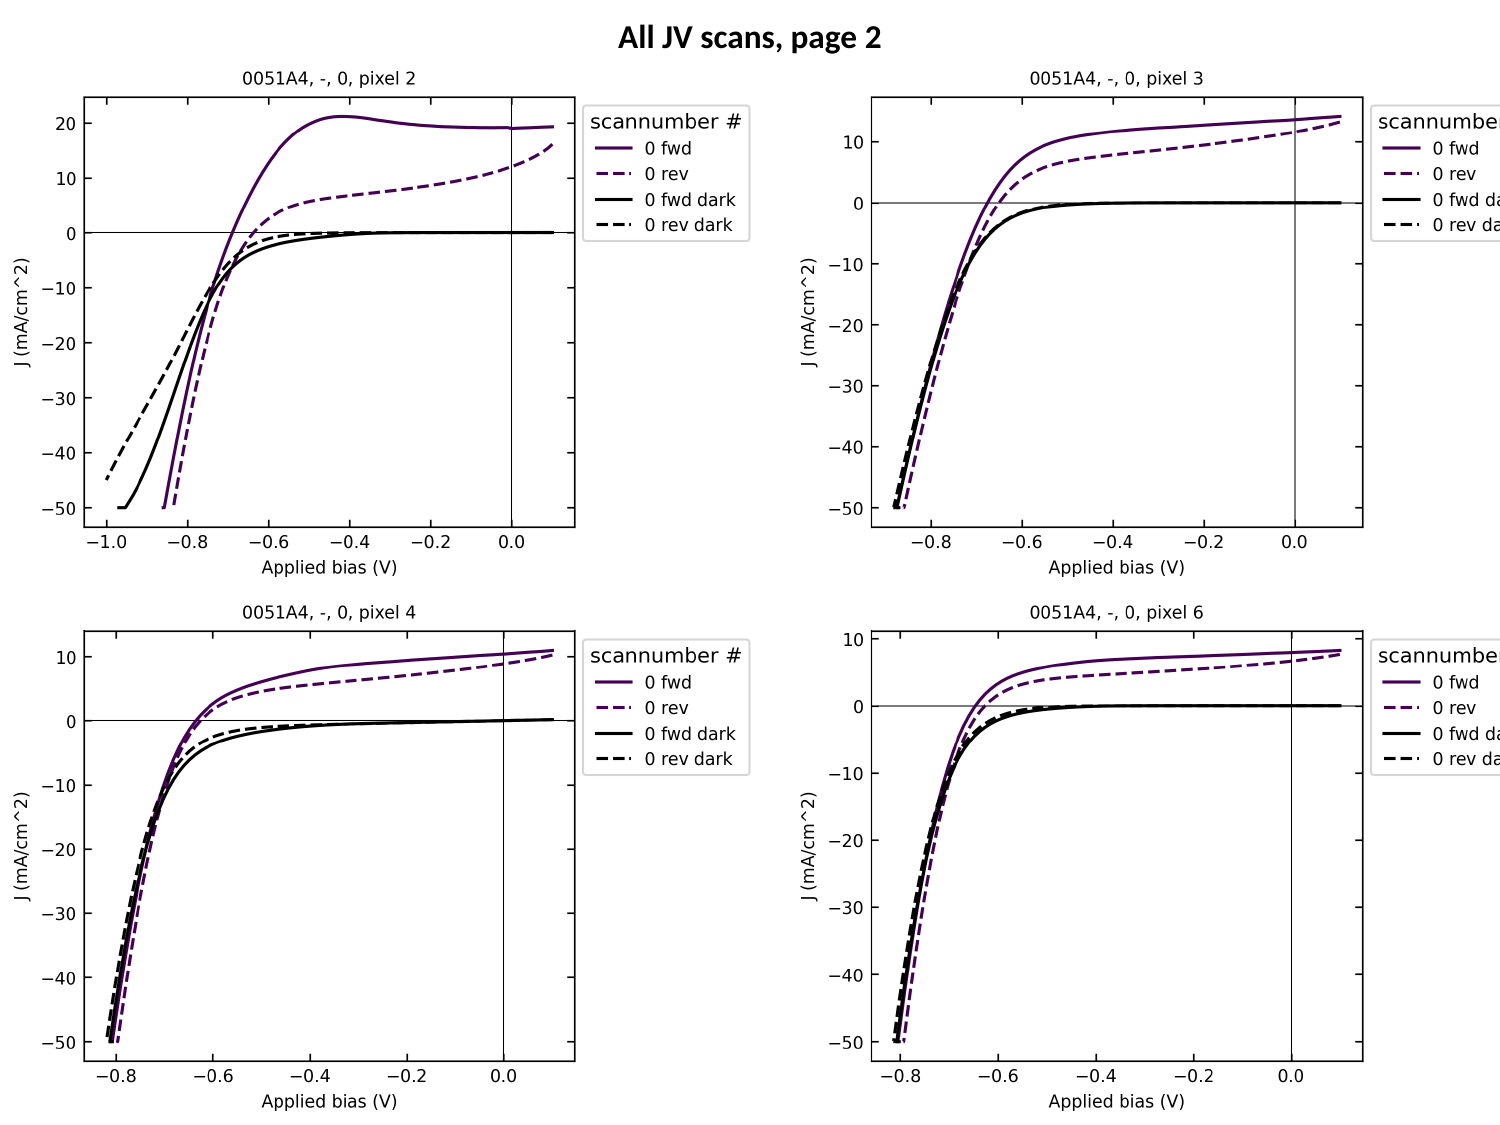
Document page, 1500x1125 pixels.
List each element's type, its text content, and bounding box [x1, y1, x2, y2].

picture [0, 56, 764, 1125]
picture [787, 56, 1500, 1125]
title All JV scans, page 2 [0, 0, 1500, 75]
